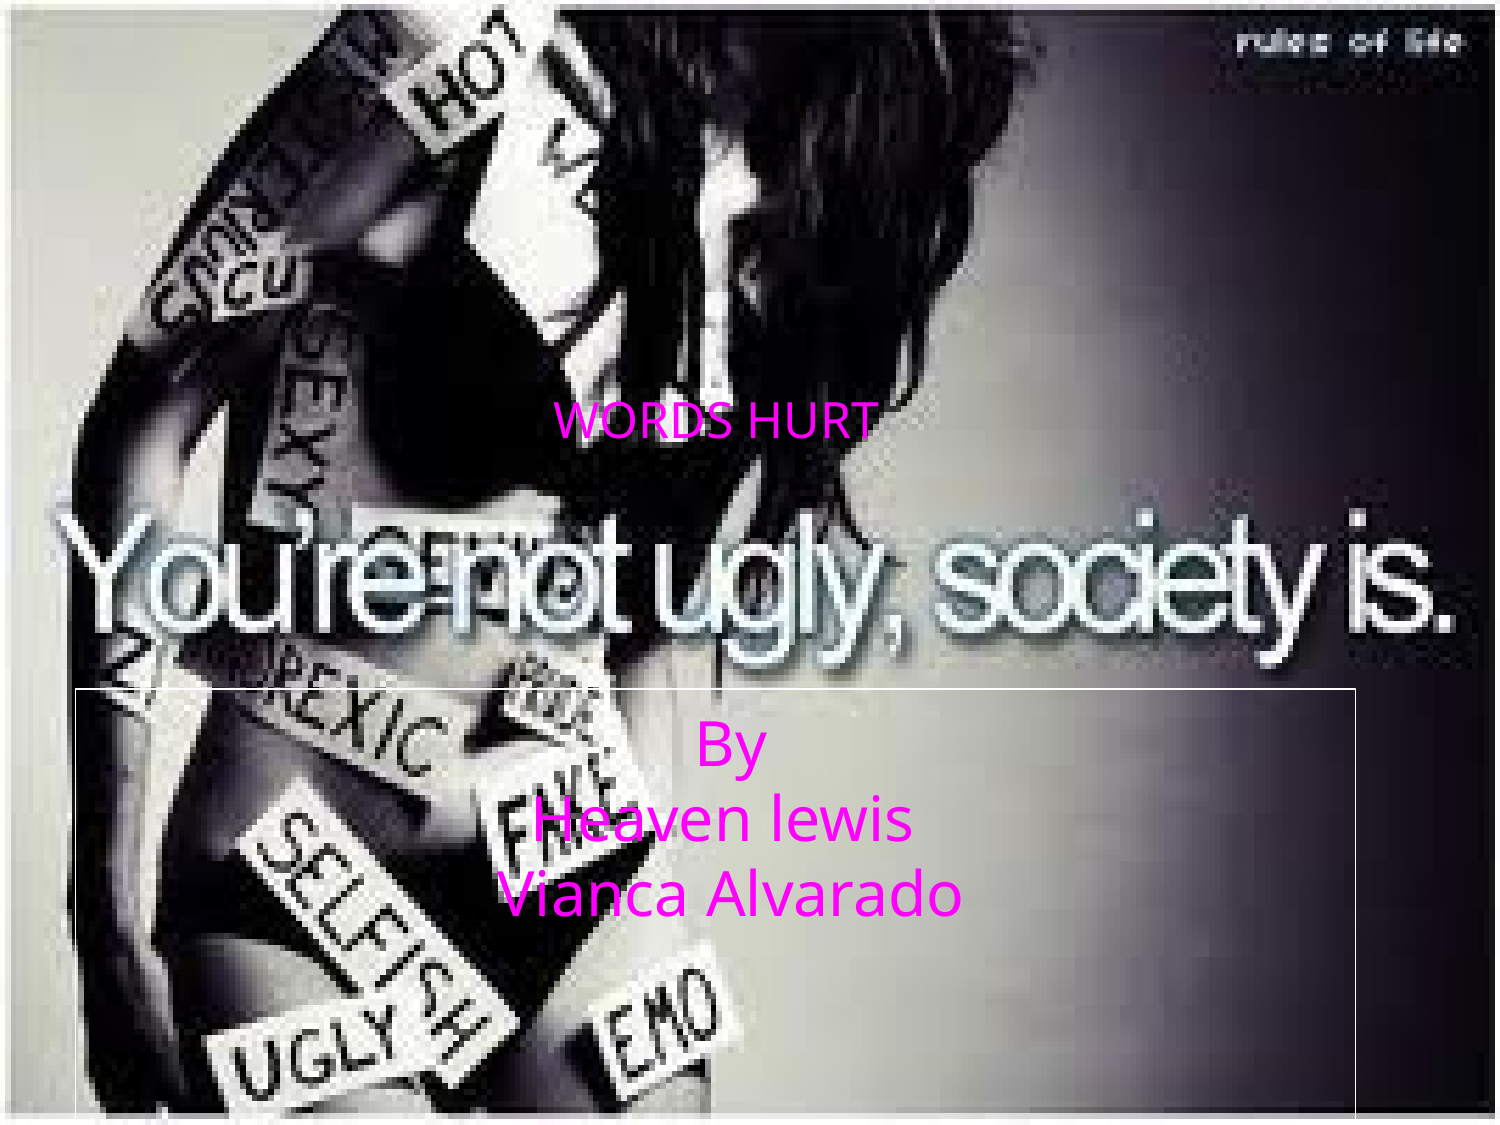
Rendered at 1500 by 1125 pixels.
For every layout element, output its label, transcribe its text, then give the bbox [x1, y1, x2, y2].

picture [0, 0, 1500, 1125]
subtitle By Heaven lewis Vianca Alvarado [75, 689, 1356, 1125]
text_box b WORDS HURT [427, 373, 1028, 464]
